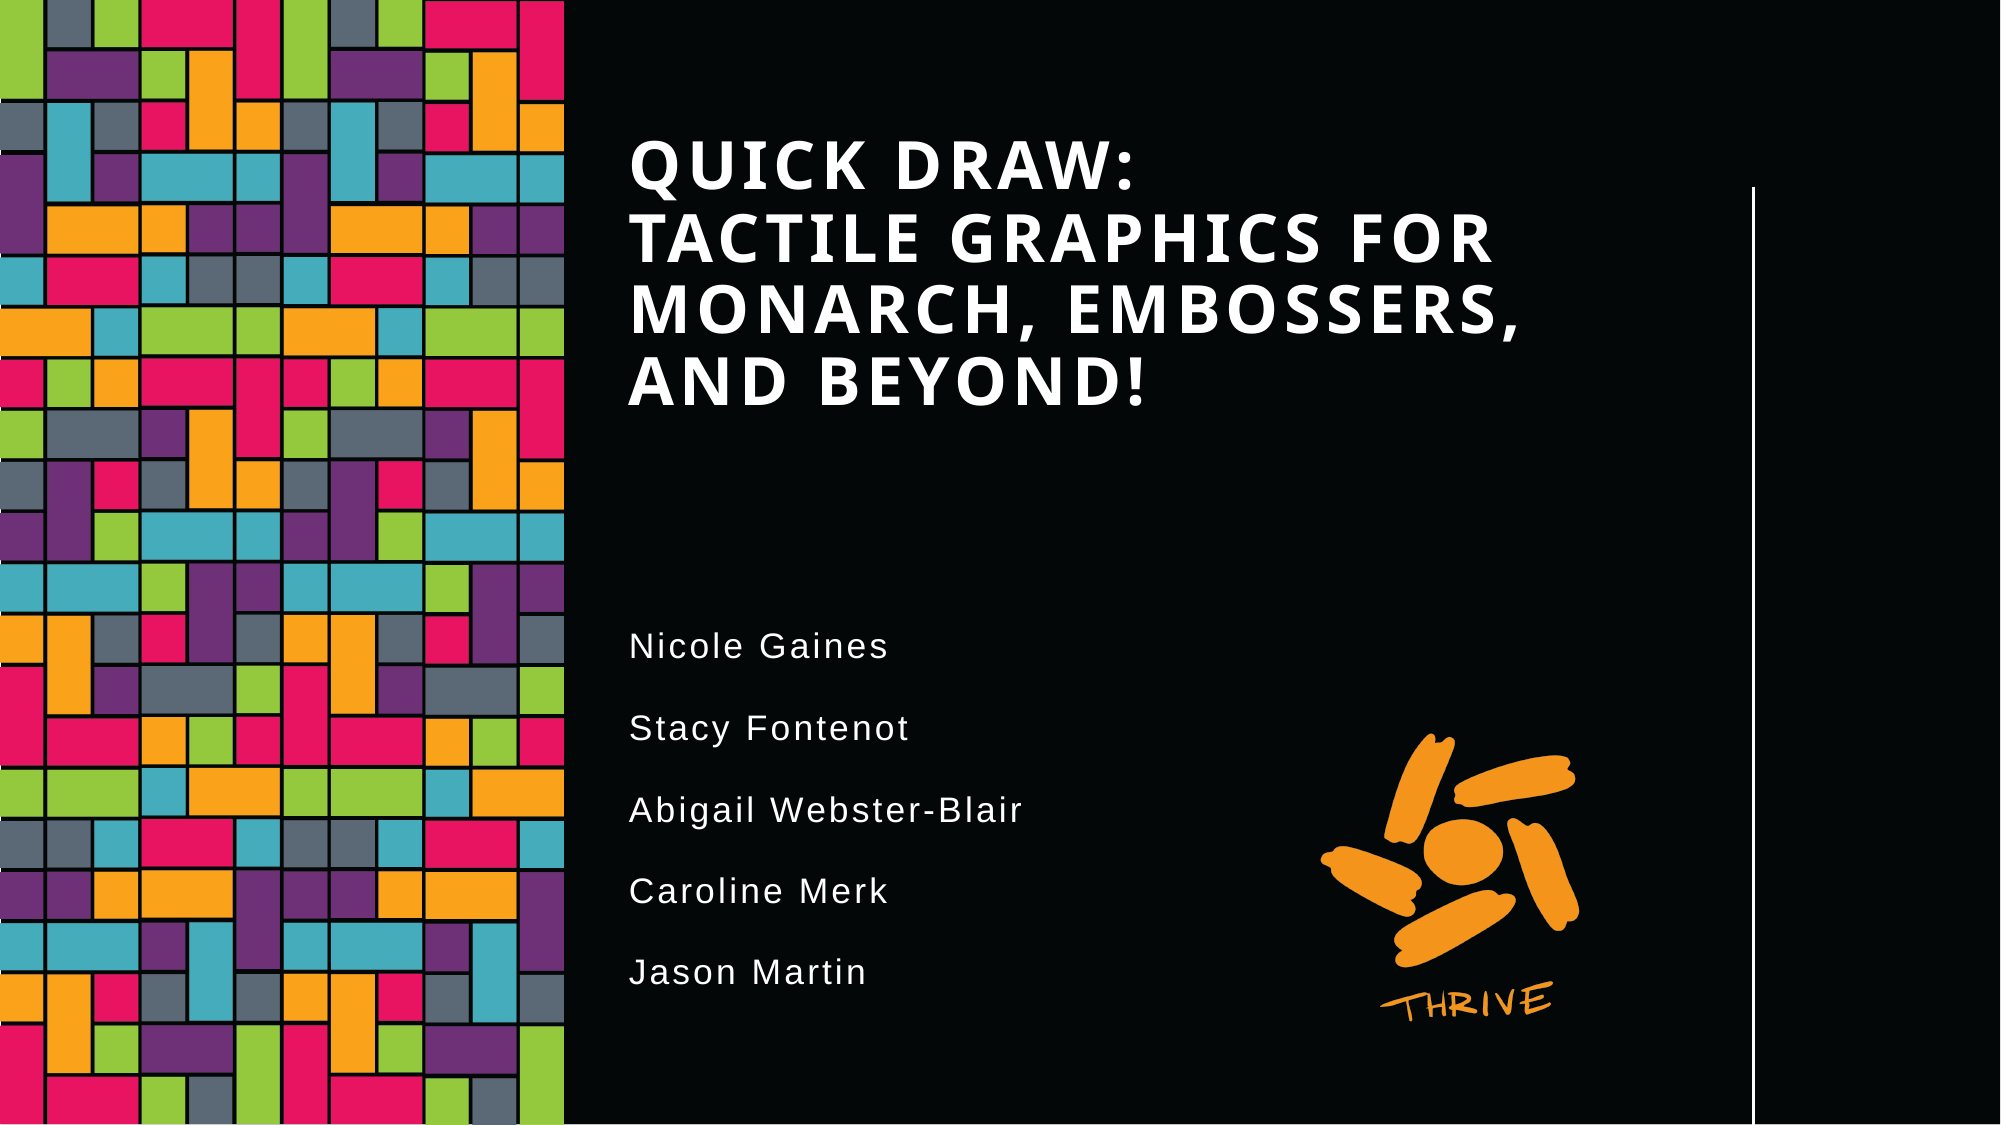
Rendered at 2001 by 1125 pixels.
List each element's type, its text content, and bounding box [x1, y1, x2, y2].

subtitle Nicole Gaines Stacy Fontenot Abigail Webster-Blair Caroline Merk Jason Martin [613, 594, 1301, 1000]
picture [0, 0, 2001, 1125]
title Quick Draw: Tactile Graphics for Monarch, Embossers, and Beyond! [613, 125, 1666, 531]
